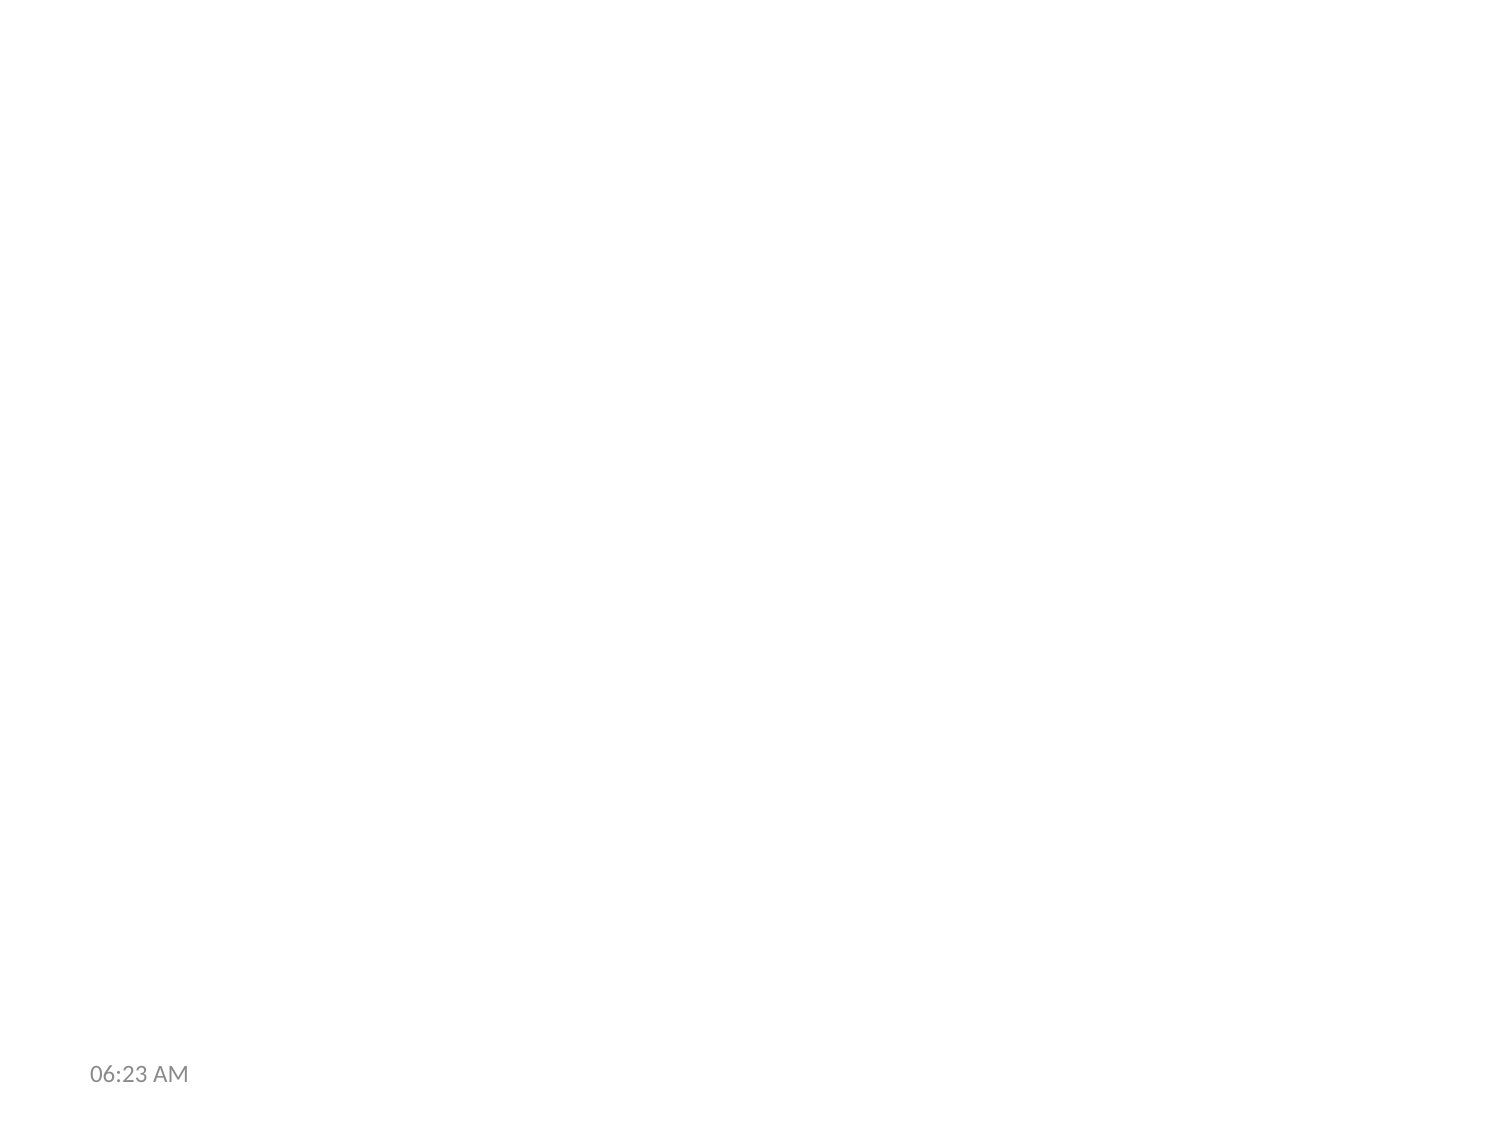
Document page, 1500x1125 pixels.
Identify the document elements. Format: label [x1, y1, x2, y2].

slide_number [75, 1042, 425, 1103]
